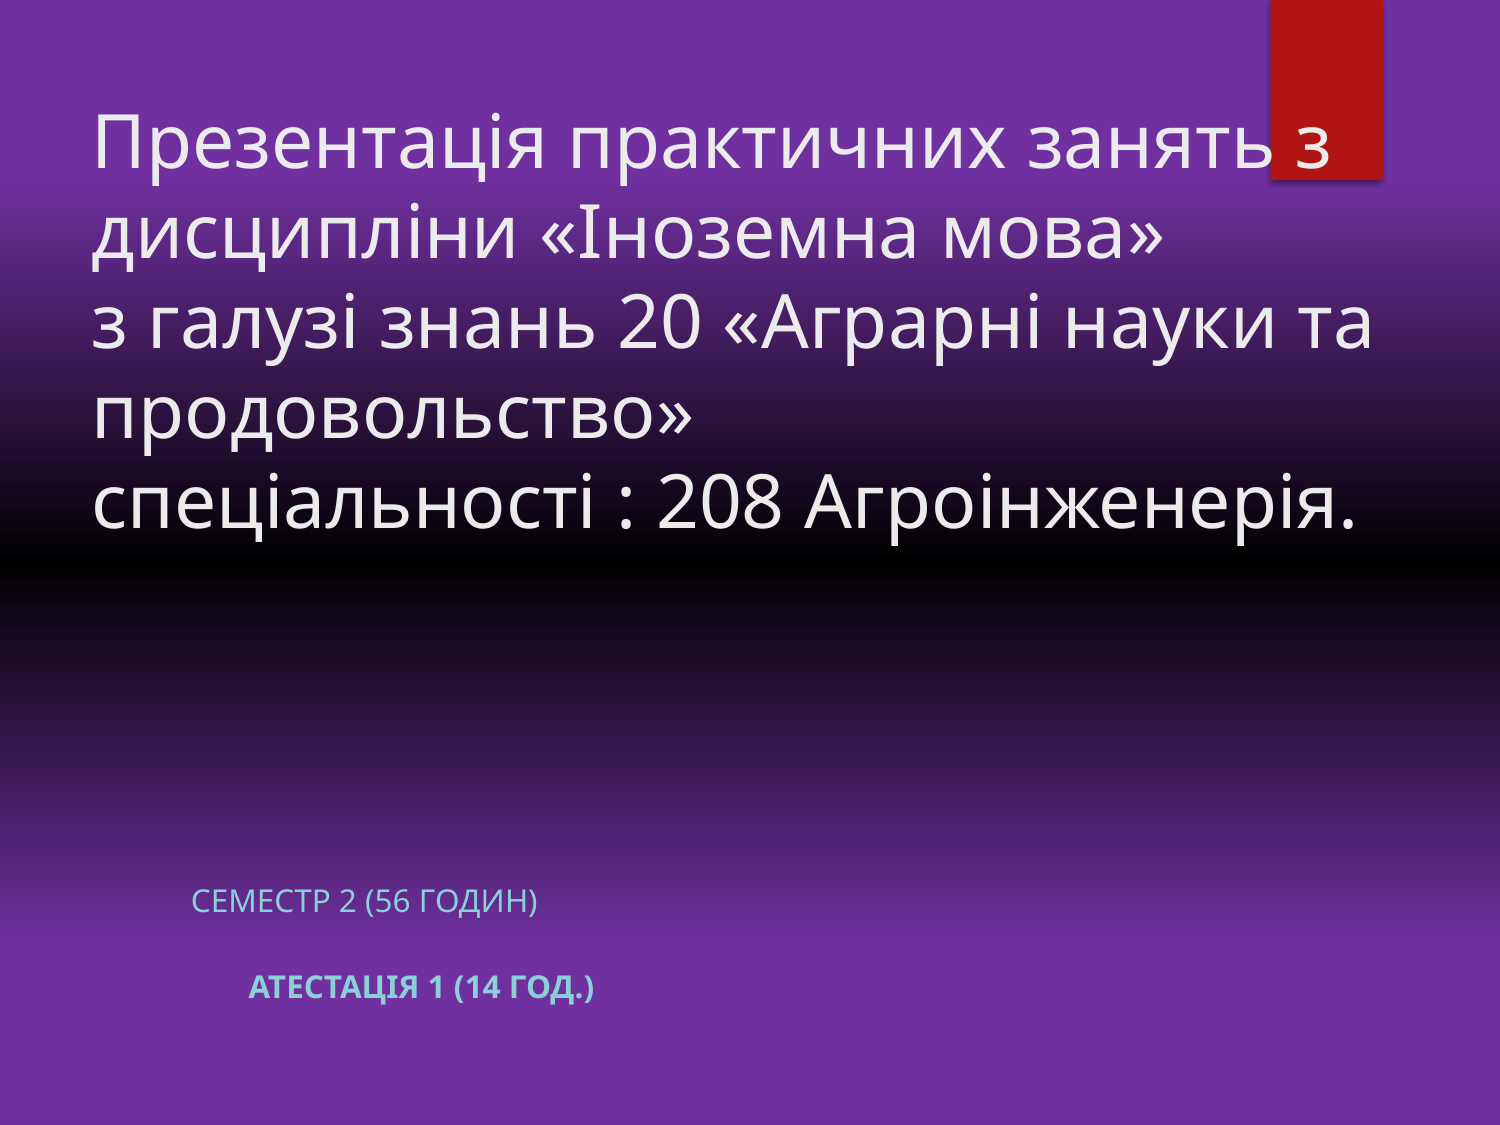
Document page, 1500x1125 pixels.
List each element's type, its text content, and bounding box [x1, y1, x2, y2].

title Презентація практичних занять з дисципліни «Іноземна мова» з галузі знань 20 «Аграрні науки та продовольство» спеціальності : 208 Агроінженерія. [76, 160, 1459, 642]
subtitle Семестр 2 (56 годин) Атестація 1 (14 год.) [175, 726, 1239, 1014]
